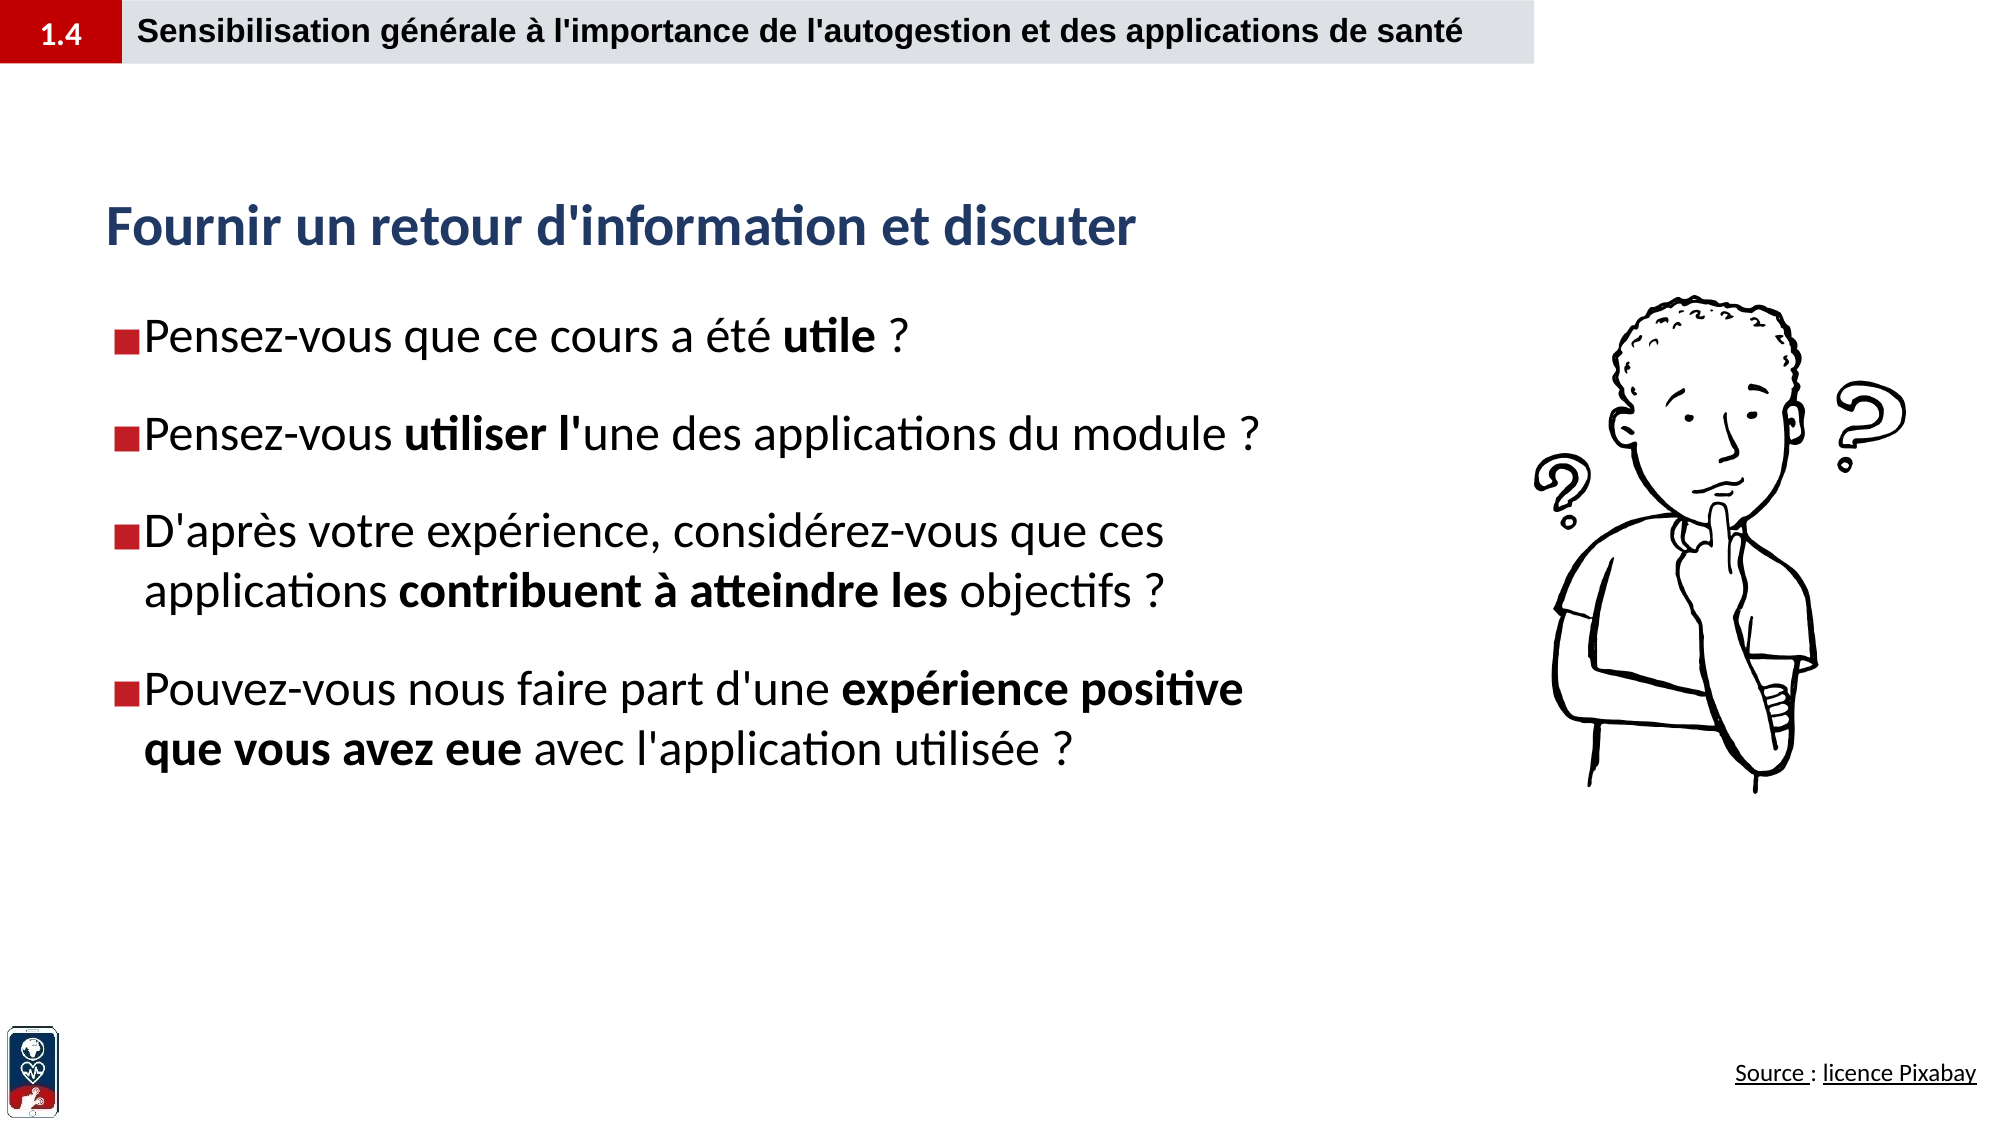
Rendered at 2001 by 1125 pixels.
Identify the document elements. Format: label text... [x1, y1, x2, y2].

picture [7, 1026, 59, 1118]
text_box Sensibilisation générale à l'importance de l'autogestion et des applications de santé [122, 0, 1535, 64]
picture [1533, 295, 1906, 795]
text_box 1.4 [0, 0, 122, 64]
text_box Source : licence Pixabay [552, 1049, 1992, 1095]
list Pensez-vous que ce cours a été utile ? Pensez-vous utiliser l'une des applications du module ? D'après votre expérience, considérez-vous que ces applications contribuent à atteindre les objectifs ? Pouvez-vous nous faire part d'une expérience positive que vous avez eue avec l'application utilisée ? [91, 295, 1335, 1094]
title Fournir un retour d'information et discuter [91, 177, 1906, 277]
